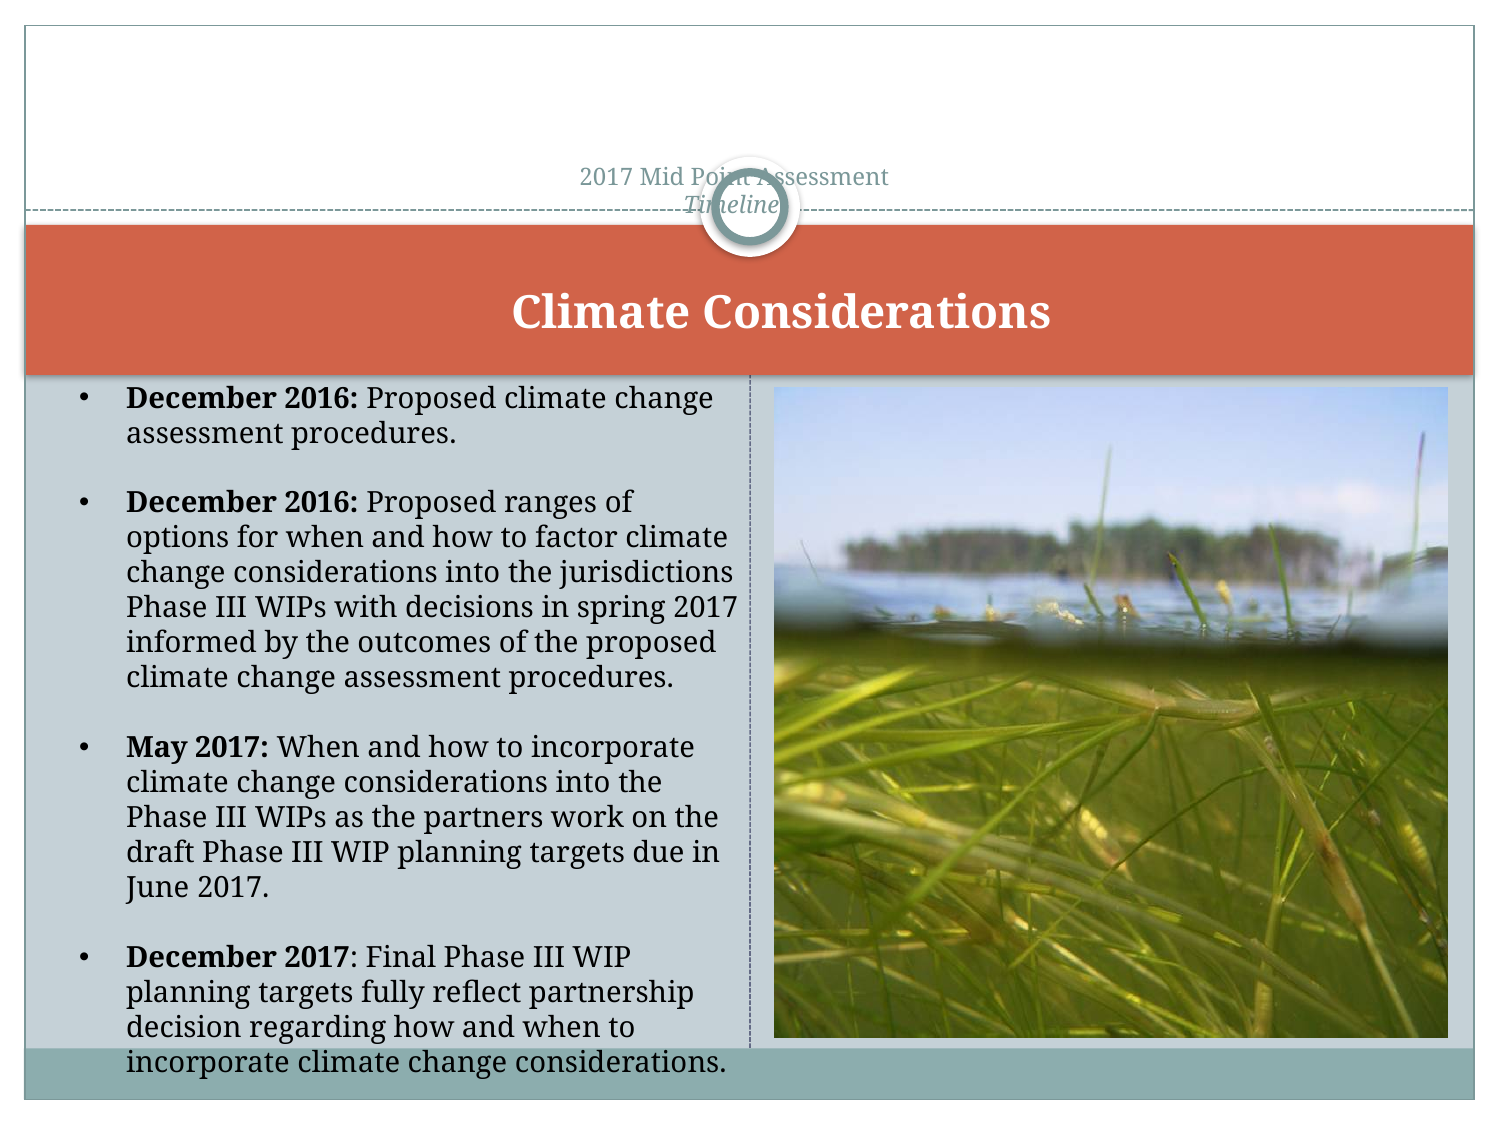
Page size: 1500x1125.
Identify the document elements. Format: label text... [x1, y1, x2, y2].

list Climate Considerations [99, 249, 1464, 371]
text_box December 2016: Proposed climate change assessment procedures. December 2016: Proposed ranges of options for when and how to factor climate change considerations into the jurisdictions Phase III WIPs with decisions in spring 2017 informed by the outcomes of the proposed climate change assessment procedures. May 2017: When and how to incorporate climate change considerations into the Phase III WIPs as the partners work on the draft Phase III WIP planning targets due in June 2017. December 2017: Final Phase III WIP planning targets fully reflect partnership decision regarding how and when to incorporate climate change considerations. [64, 371, 759, 1086]
title 2017 Mid Point Assessment Timeline [37, 87, 1438, 263]
picture [774, 387, 1449, 1038]
